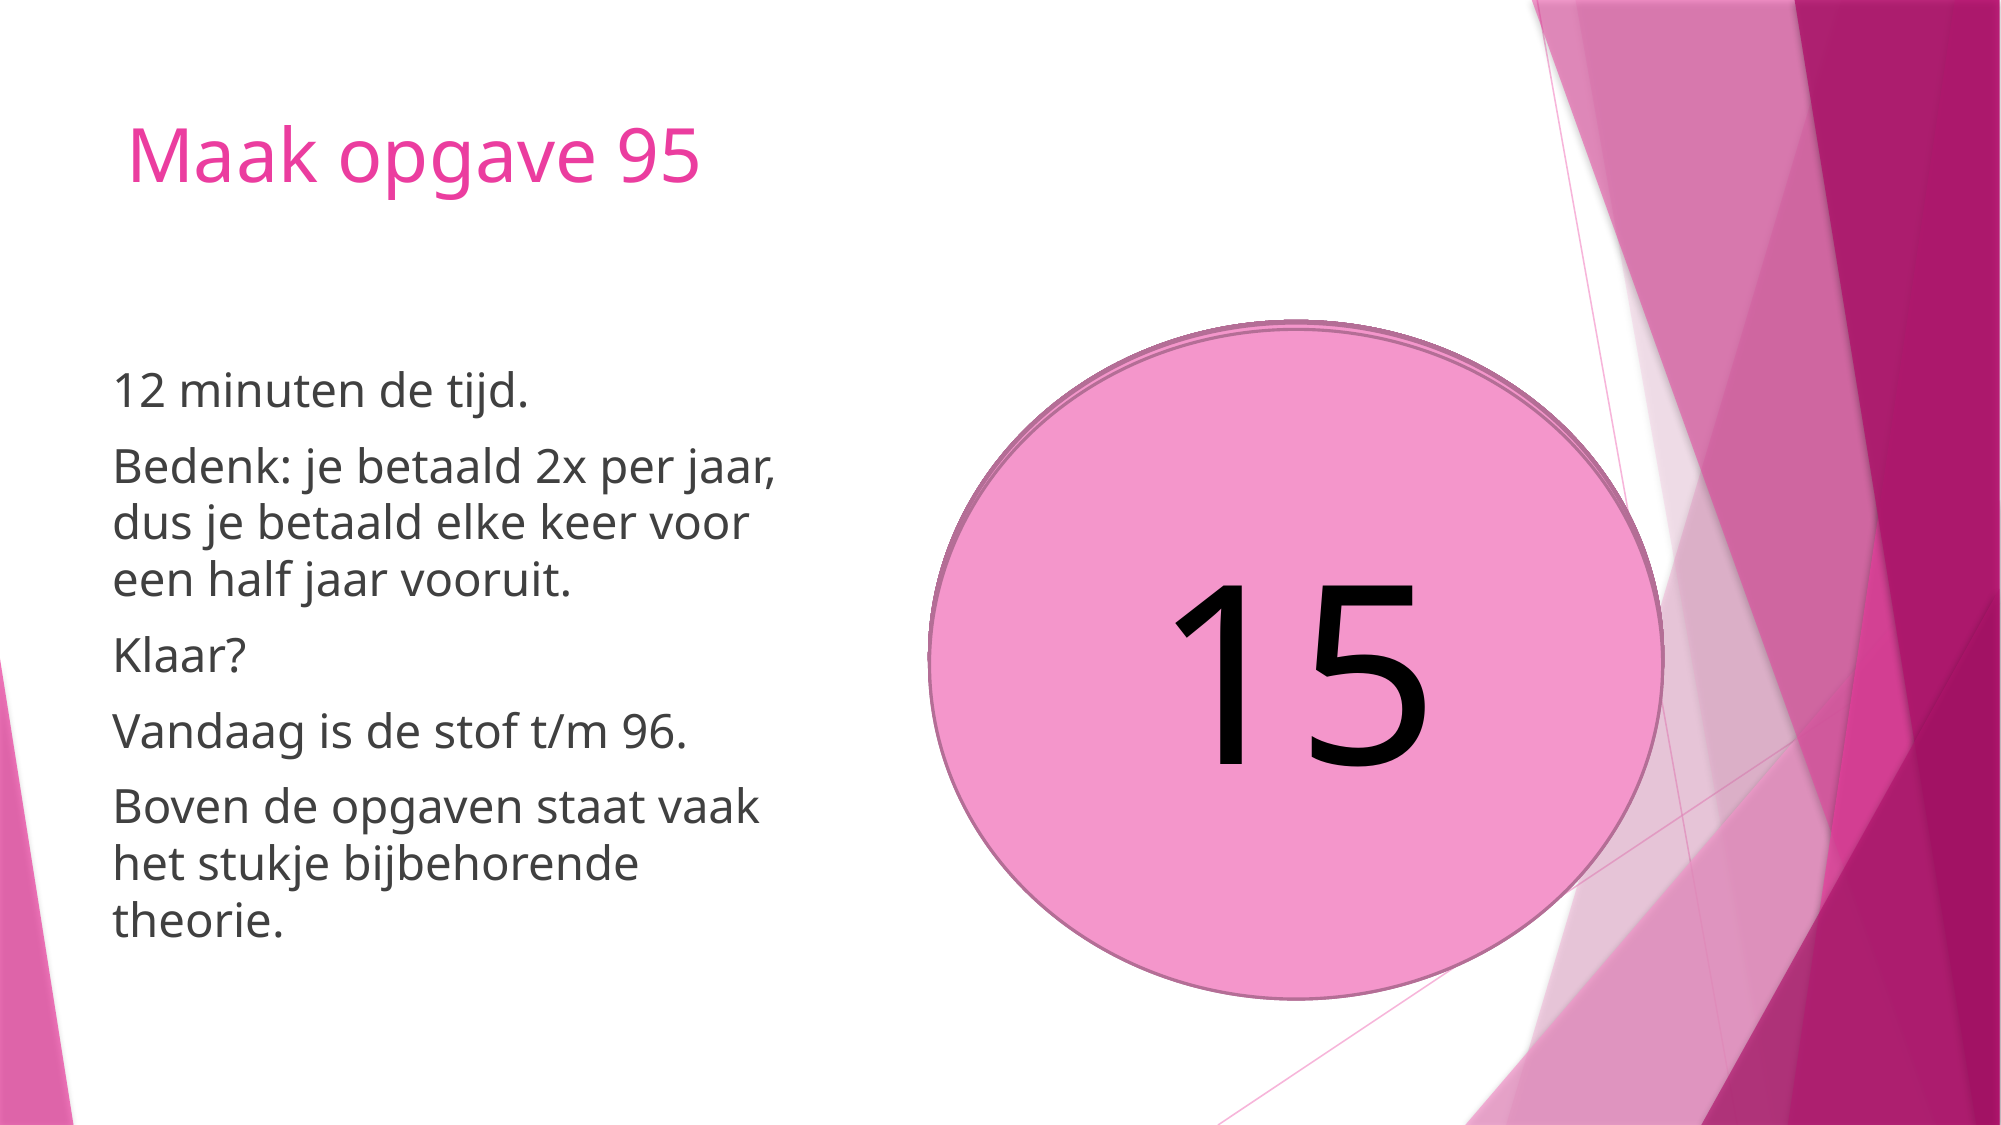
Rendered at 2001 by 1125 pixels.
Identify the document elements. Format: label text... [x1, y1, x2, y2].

text_box 15 [927, 327, 1665, 1001]
title Maak opgave 95 [111, 99, 1522, 317]
list 12 minuten de tijd. Bedenk: je betaald 2x per jaar, dus je betaald elke keer voor een half jaar vooruit. Klaar? Vandaag is de stof t/m 96. Boven de opgaven staat vaak het stukje bijbehorende theorie. [97, 352, 817, 960]
text_box 14 [930, 321, 1662, 621]
